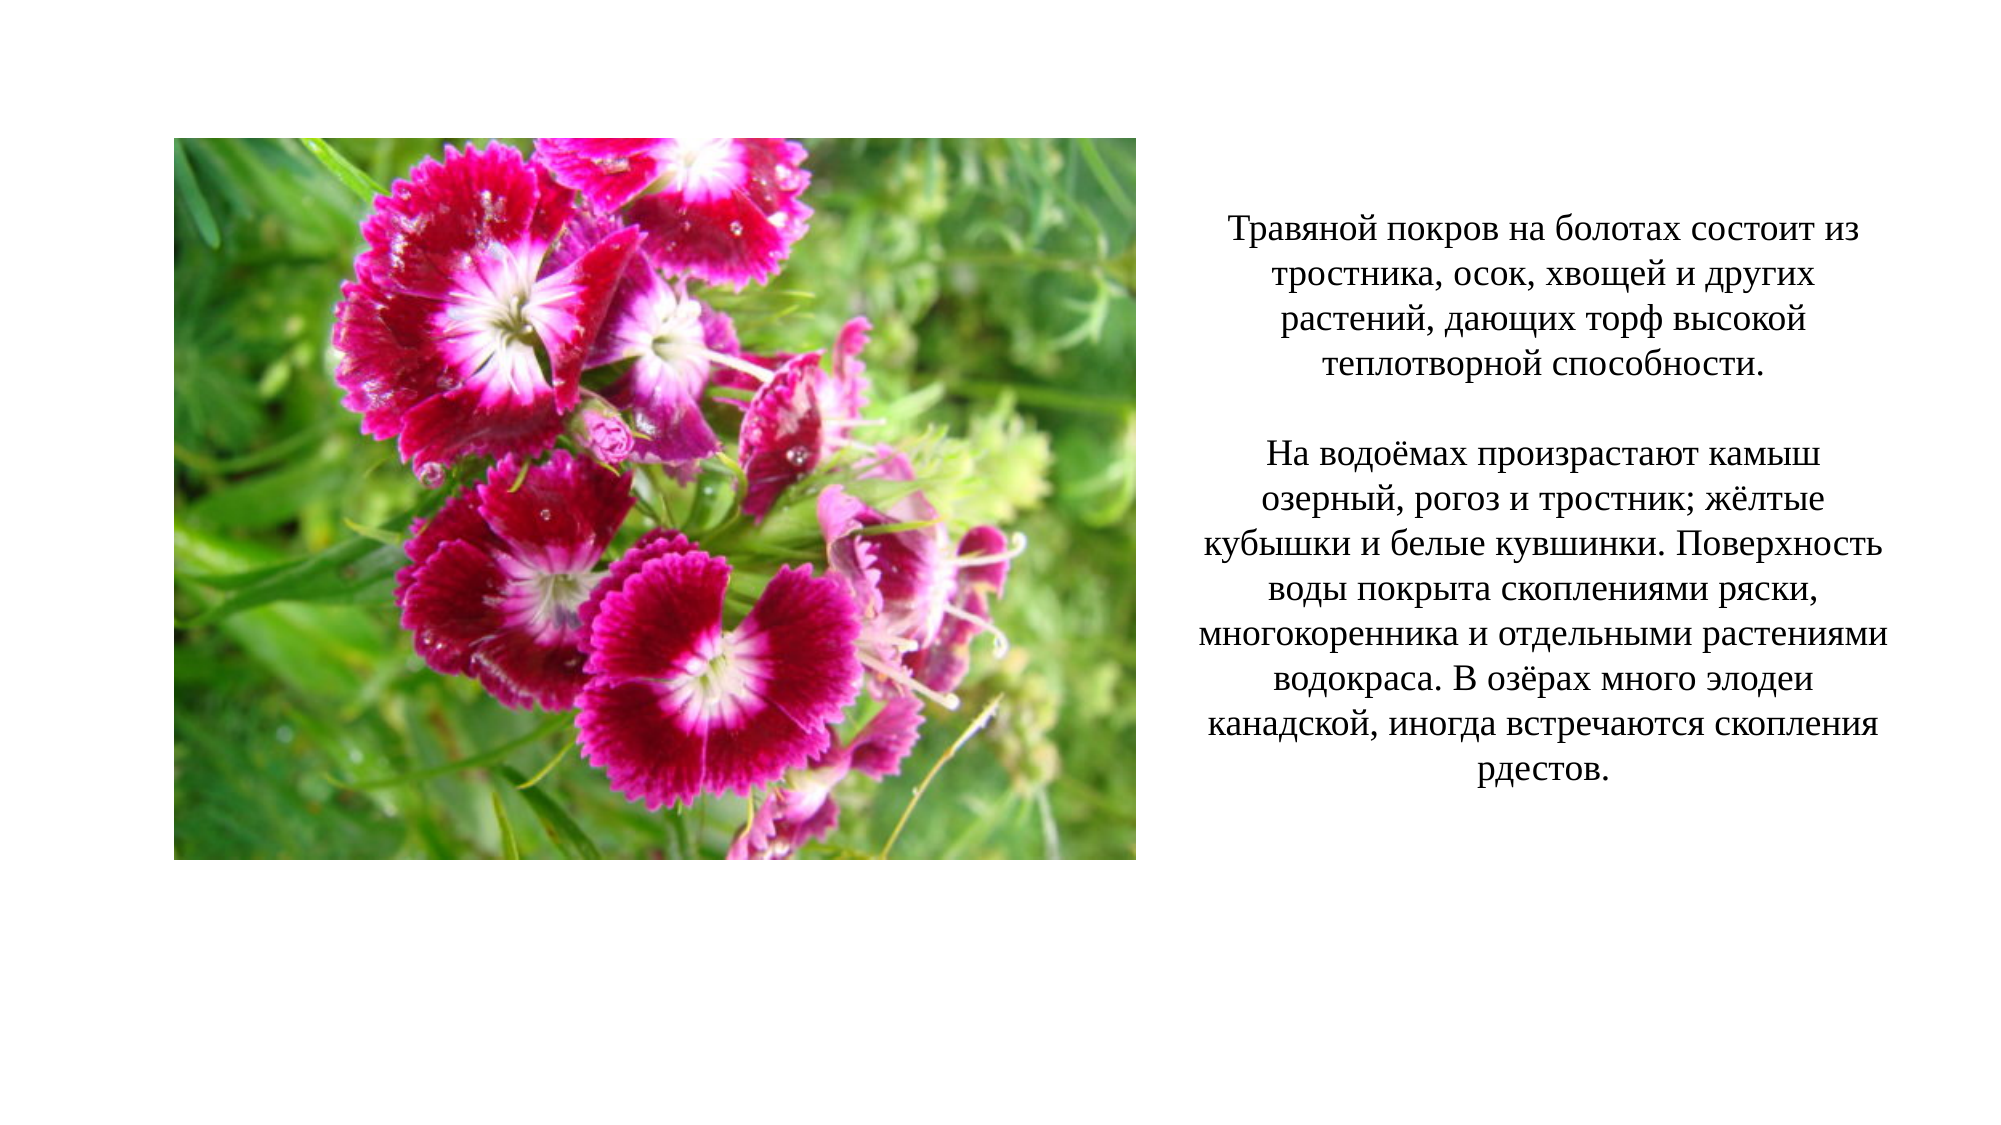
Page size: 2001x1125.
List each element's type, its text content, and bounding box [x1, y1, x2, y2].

text_box Травяной покров на болотах состоит из тростника, осок, хвощей и других растений, дающих торф высокой теплотворной способности. На водоёмах произрастают камыш озерный, рогоз и тростник; жёлтые кубышки и белые кувшинки. Поверхность воды покрыта скоплениями ряски, многокоренника и отдельными растениями водокраса. В озёрах много элодеи канадской, иногда встречаются скопления рдестов. [1181, 195, 1907, 796]
picture [174, 138, 1136, 860]
